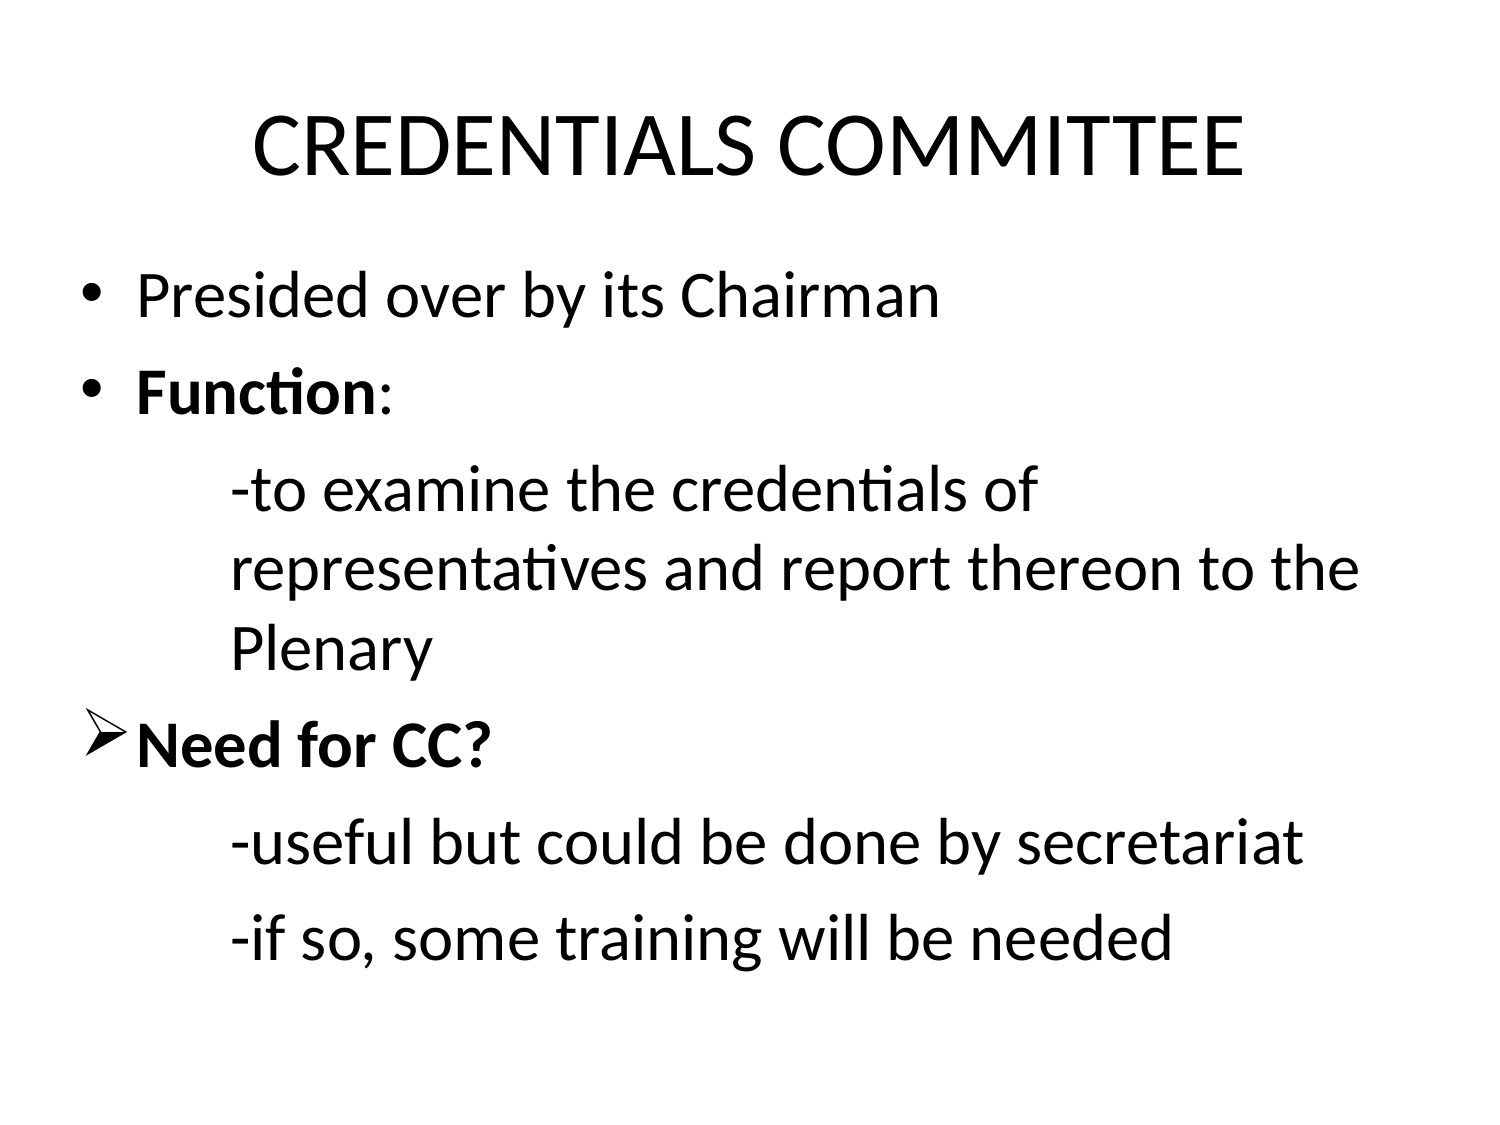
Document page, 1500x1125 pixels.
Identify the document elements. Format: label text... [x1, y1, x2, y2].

title CREDENTIALS COMMITTEE [75, 45, 1425, 233]
list Presided over by its Chairman Function: -to examine the credentials of representatives and report thereon to the Plenary Need for CC? -useful but could be done by secretariat -if so, some training will be needed [64, 243, 1415, 986]
